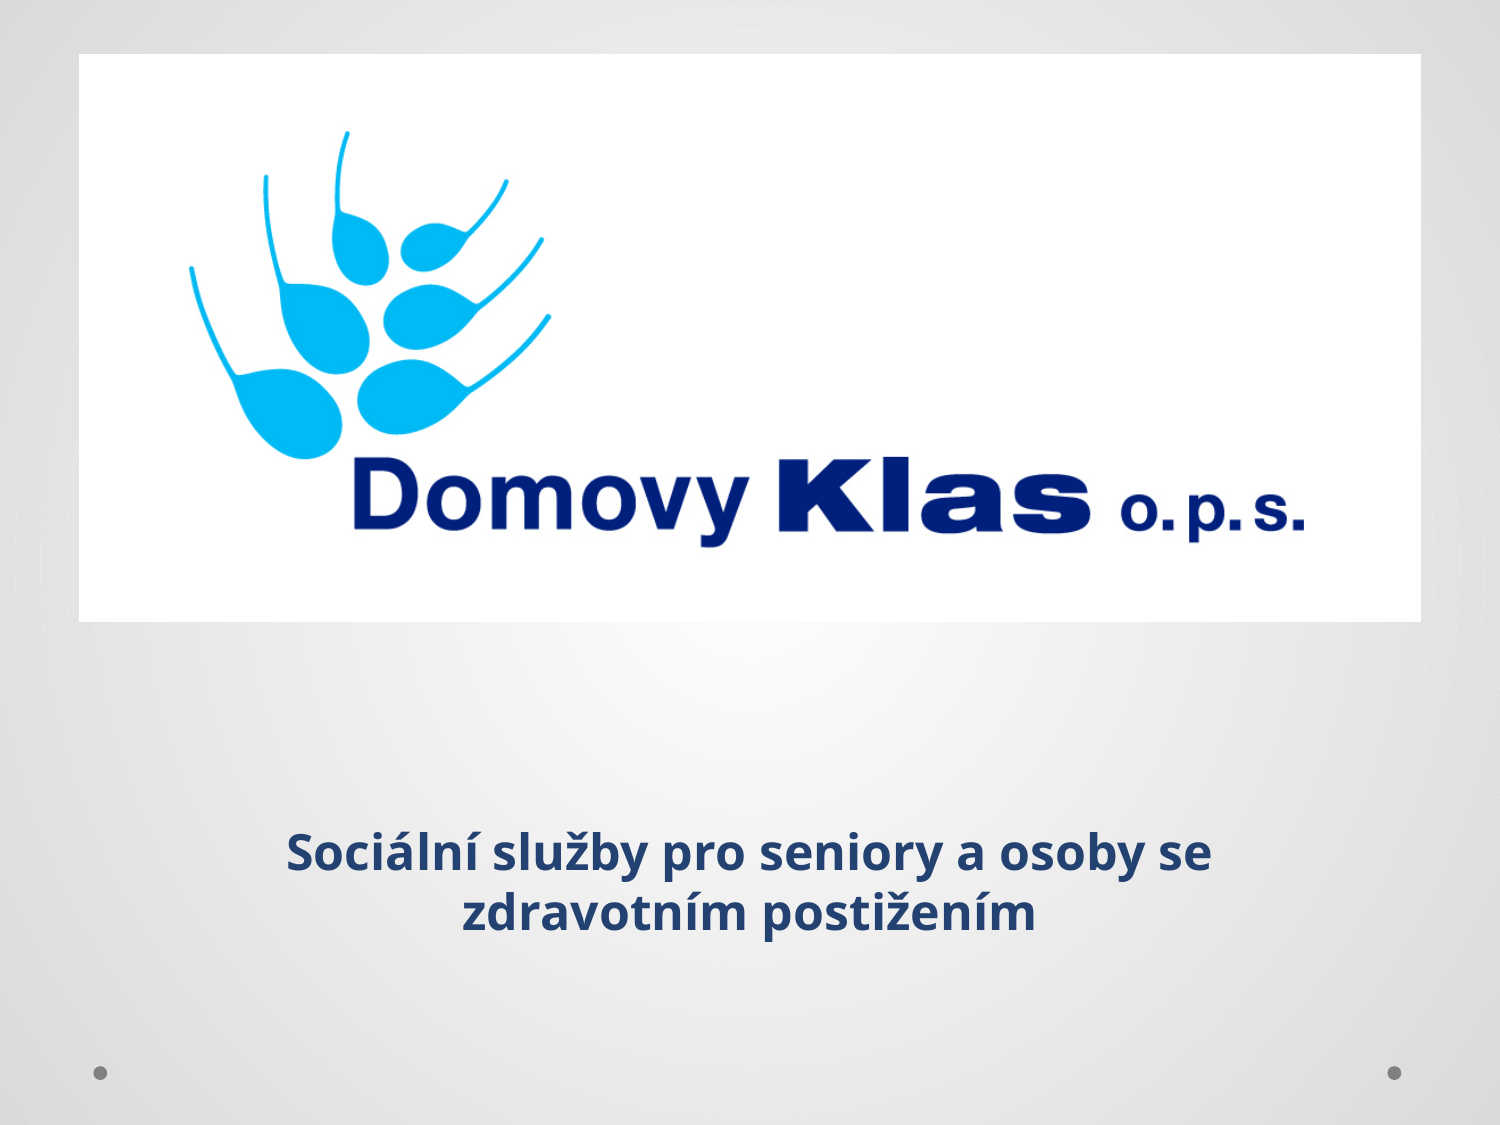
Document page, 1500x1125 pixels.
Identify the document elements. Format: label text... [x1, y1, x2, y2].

picture [78, 54, 1422, 622]
subtitle Sociální služby pro seniory a osoby se zdravotním postižením [225, 812, 1275, 1013]
